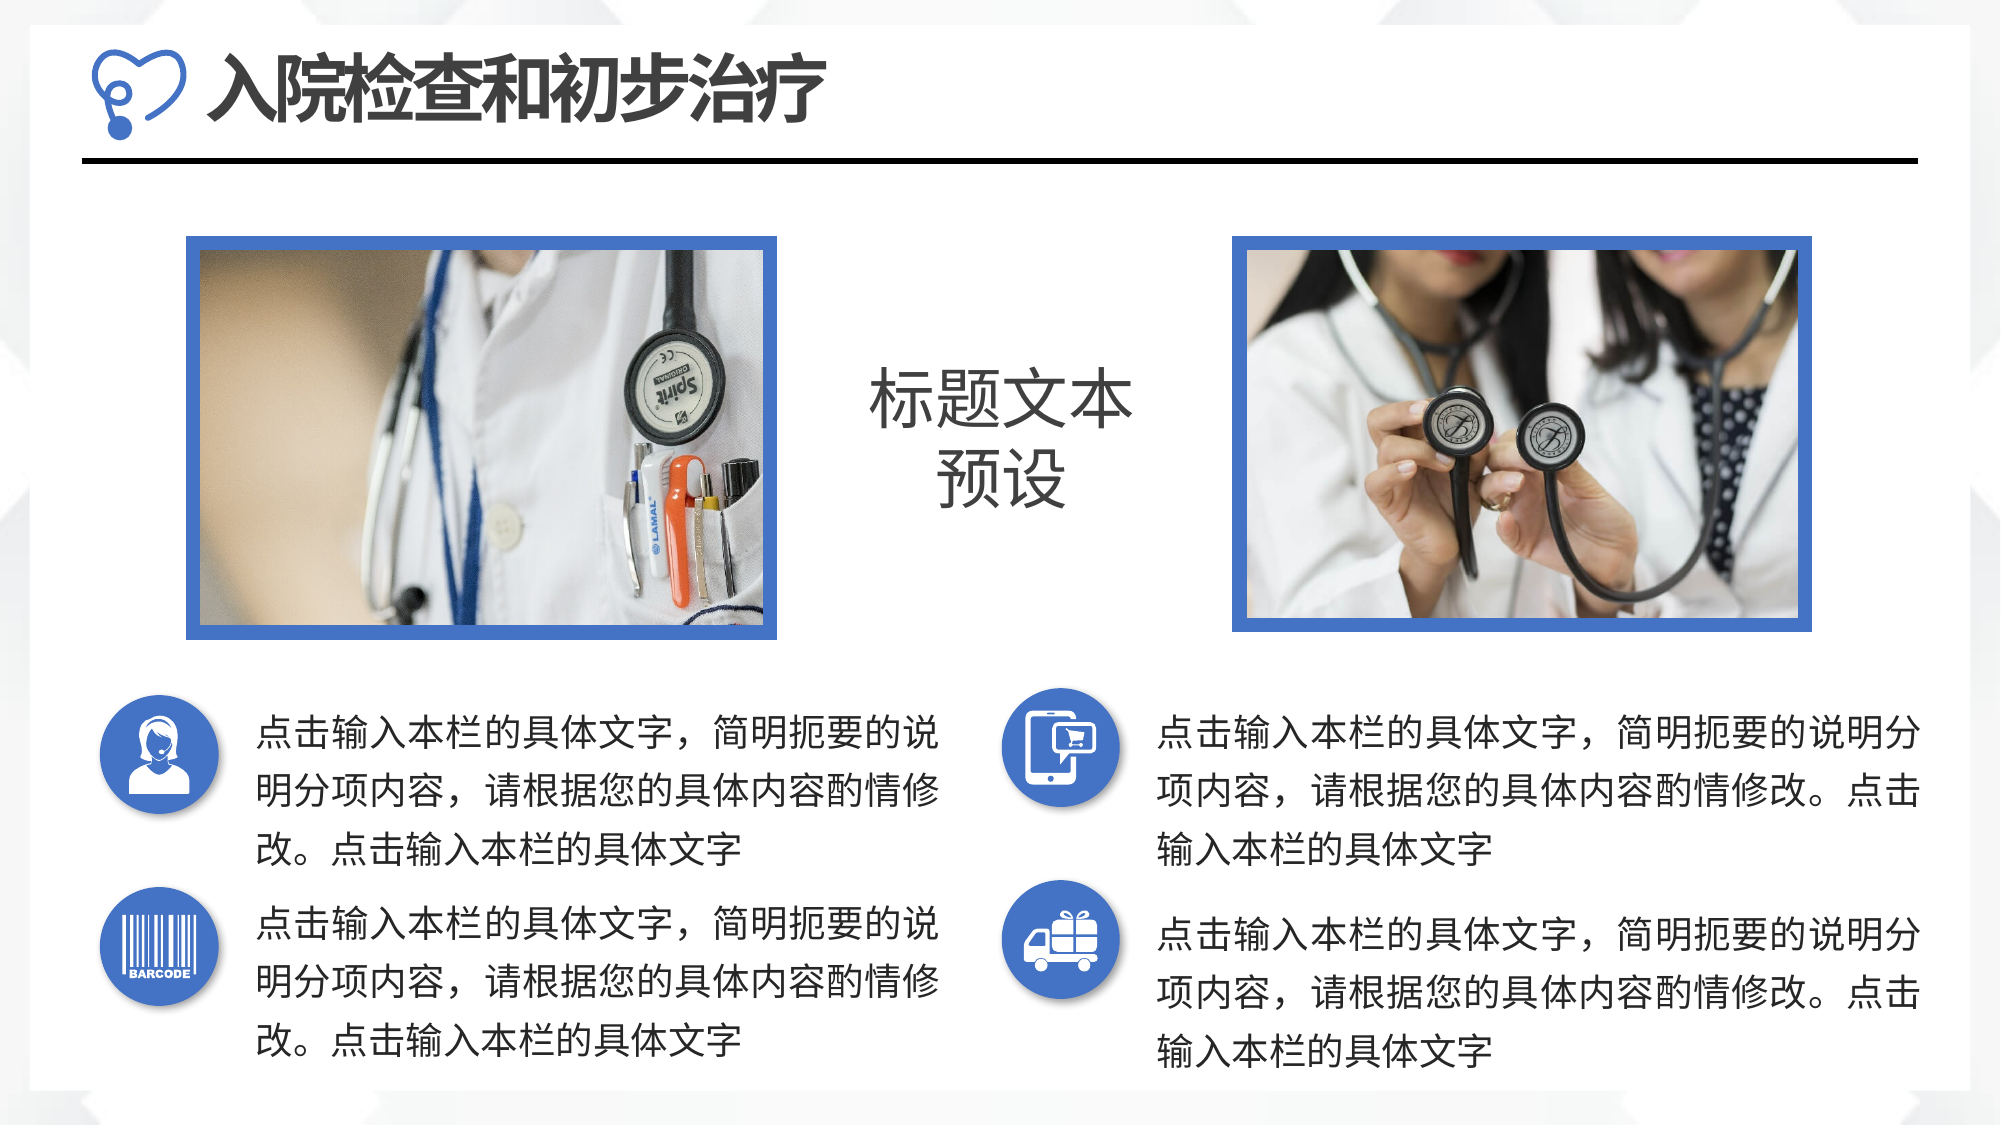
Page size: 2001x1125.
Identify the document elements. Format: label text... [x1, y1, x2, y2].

text_box [122, 914, 126, 975]
text_box 点击输入本栏的具体文字，简明扼要的说明分项内容，请根据您的具体内容酌情修改。点击输入本栏的具体文字 [1141, 688, 1939, 879]
text_box [1076, 910, 1098, 935]
text_box [1000, 879, 1121, 1000]
text_box [193, 914, 197, 975]
text_box [181, 914, 186, 967]
text_box [1052, 722, 1097, 765]
text_box [129, 715, 190, 794]
text_box 点击输入本栏的具体文字，简明扼要的说明分项内容，请根据您的具体内容酌情修改。点击输入本栏的具体文字 [240, 688, 956, 878]
text_box [141, 914, 145, 967]
text_box [154, 914, 158, 967]
text_box [98, 886, 220, 1007]
picture [0, 0, 2001, 1125]
text_box [1025, 710, 1077, 785]
text_box 点击输入本栏的具体文字，简明扼要的说明分项内容，请根据您的具体内容酌情修改。点击输入本栏的具体文字 [1141, 889, 1939, 1081]
text_box [129, 969, 190, 979]
text_box [1051, 910, 1074, 935]
text_box [98, 694, 220, 815]
text_box [1023, 928, 1098, 972]
text_box [168, 914, 174, 967]
text_box 标题文本预设 [837, 272, 1167, 602]
text_box [130, 914, 134, 967]
text_box [1000, 687, 1121, 808]
text_box 点击输入本栏的具体文字，简明扼要的说明分项内容，请根据您的具体内容酌情修改。点击输入本栏的具体文字 [240, 878, 956, 1070]
